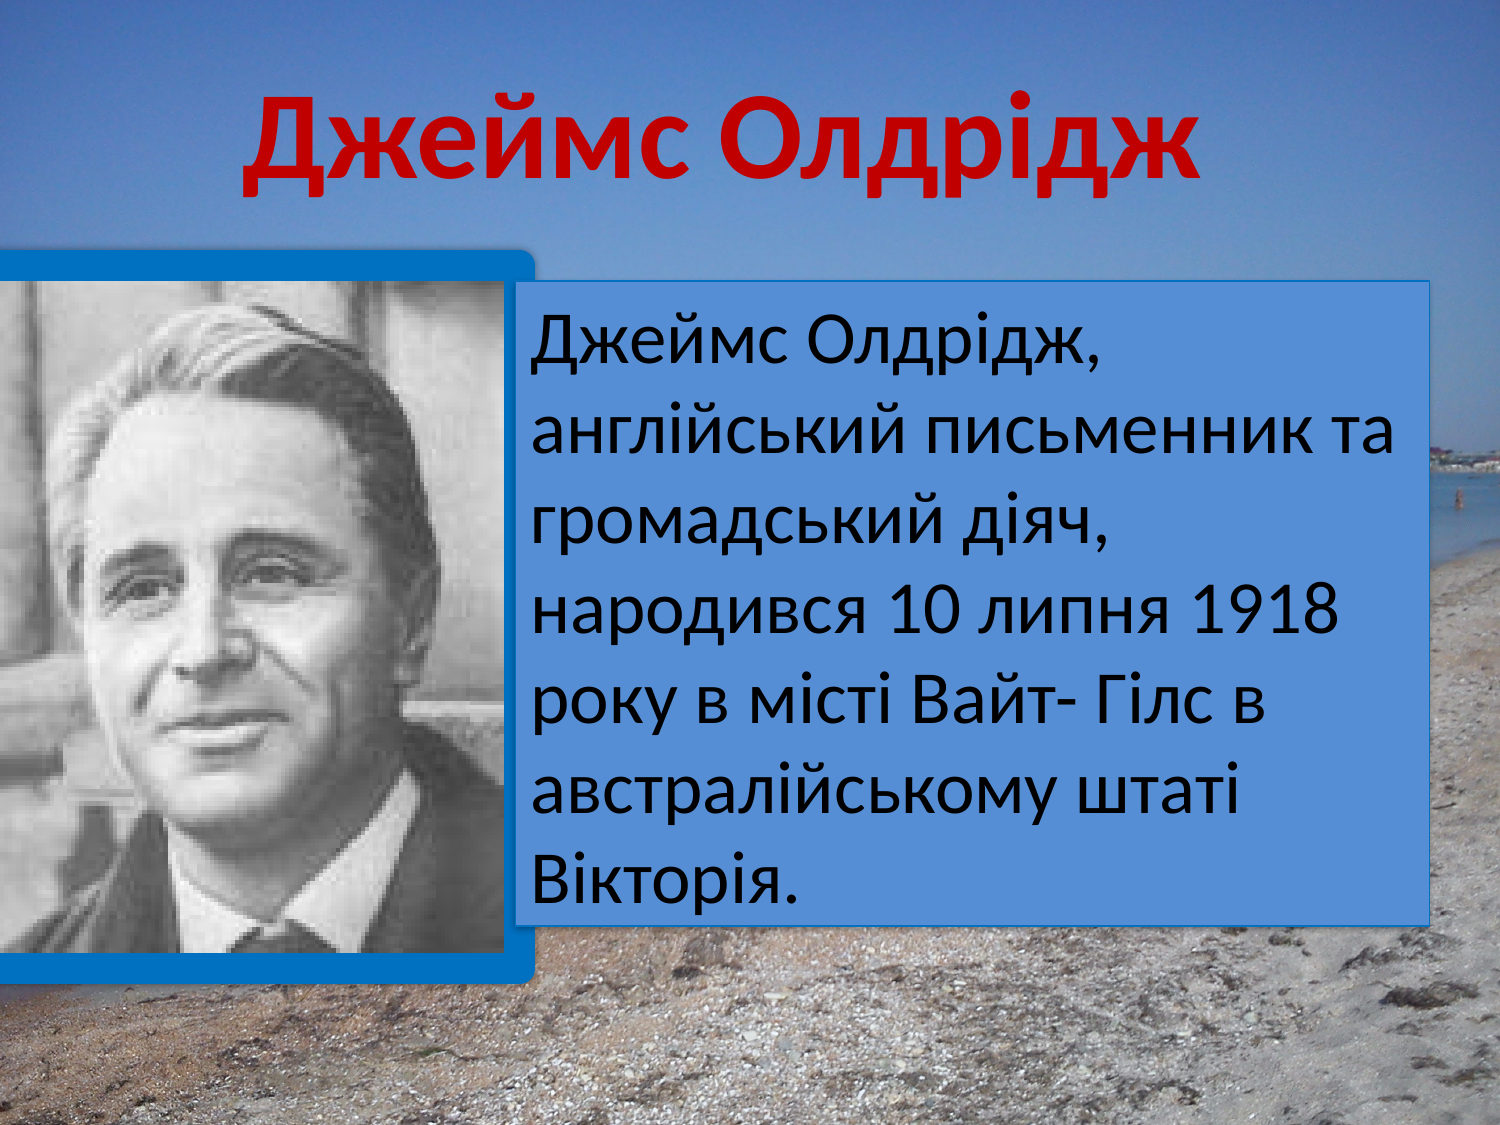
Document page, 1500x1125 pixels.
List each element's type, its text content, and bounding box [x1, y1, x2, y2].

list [0, 280, 505, 954]
text_box Джеймс Олдрідж, англійський письменник та громадський діяч, народився 10 липня 1918 року в місті Вайт- Гілс в австралійському штаті Вікторія. [515, 280, 1430, 927]
picture [0, 0, 1500, 1125]
title Джеймс Олдрідж [46, 35, 1397, 223]
